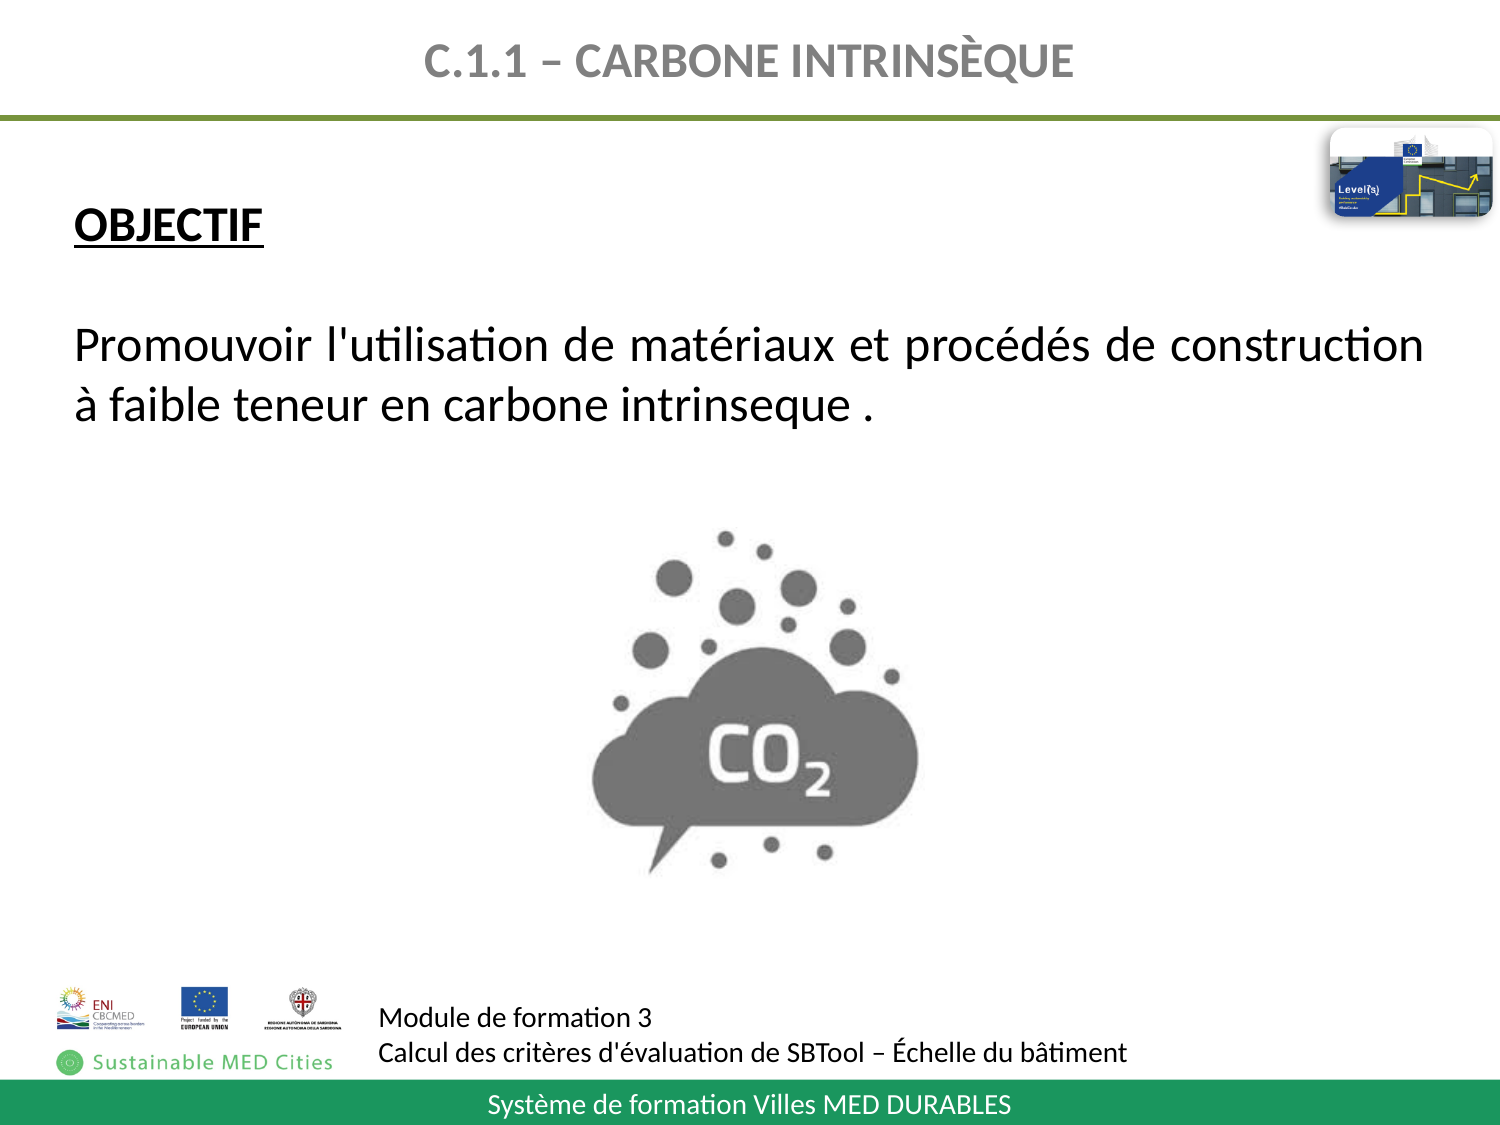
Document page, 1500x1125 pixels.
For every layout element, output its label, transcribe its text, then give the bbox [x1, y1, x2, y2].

list OBJECTIF Promouvoir l'utilisation de matériaux et procédés de construction à faible teneur en carbone intrinseque . [59, 184, 1441, 920]
title C.1.1 – CARBONE INTRINSÈQUE [0, 0, 1500, 115]
picture [574, 527, 926, 880]
picture [1329, 127, 1493, 217]
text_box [0, 972, 1500, 1125]
